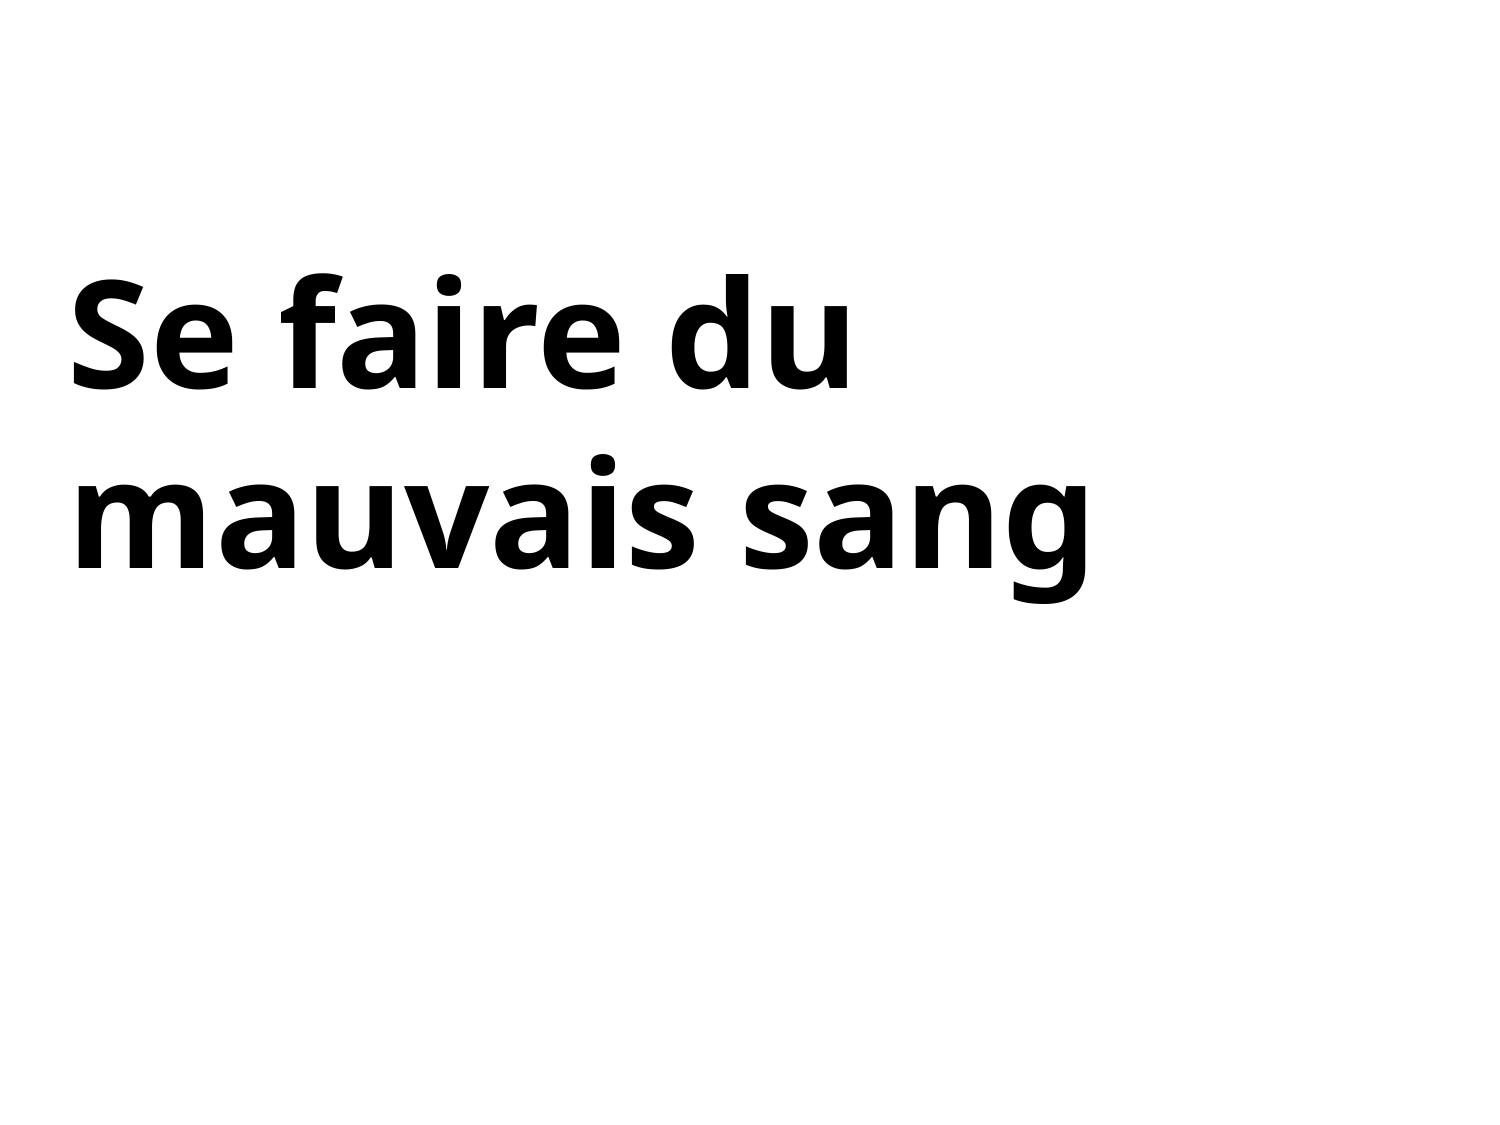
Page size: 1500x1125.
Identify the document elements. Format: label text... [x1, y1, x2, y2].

text_box Se faire du mauvais sang [53, 231, 1404, 607]
